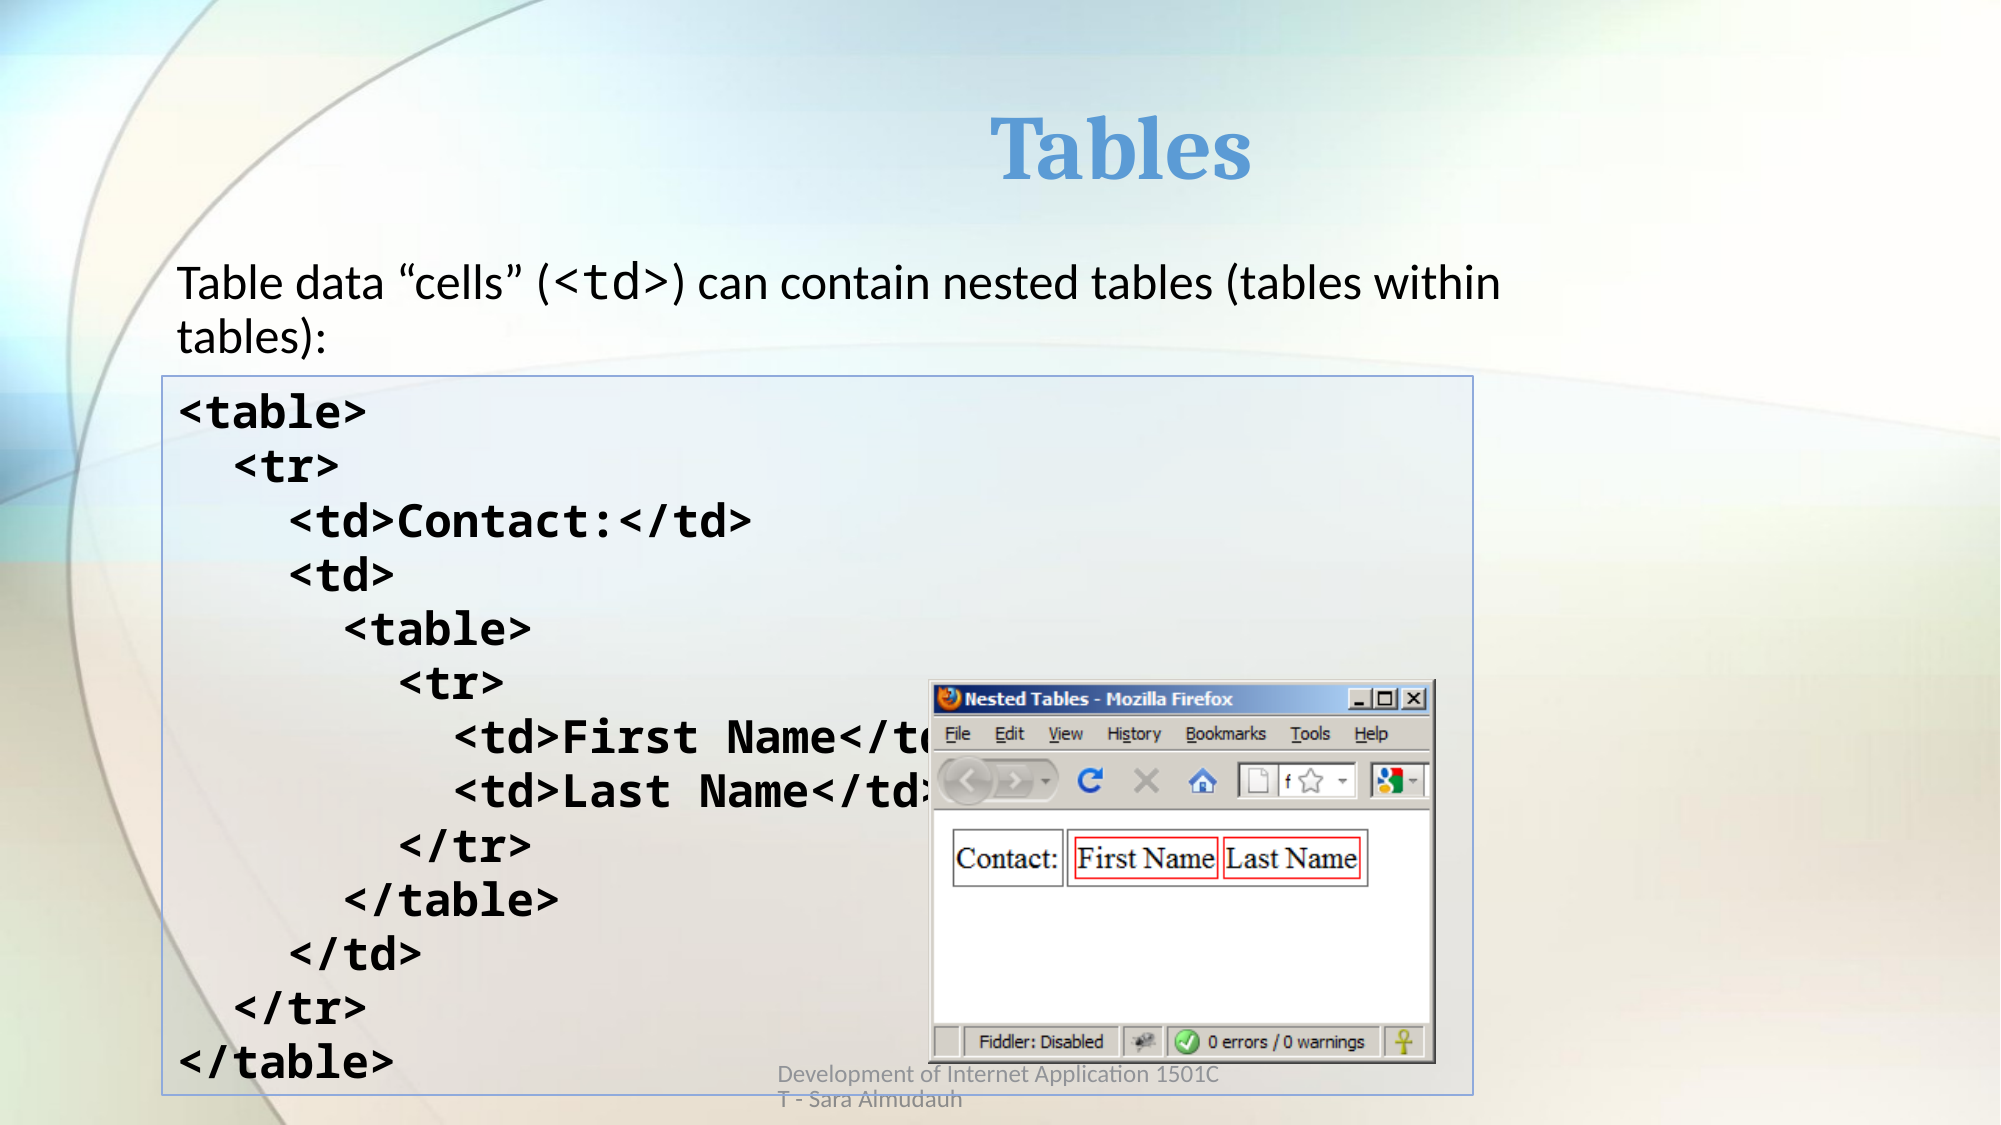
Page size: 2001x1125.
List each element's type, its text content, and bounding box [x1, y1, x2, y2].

text_box <table> <tr> <td>Contact:</td> <td> <table> <tr> <td>First Name</td> <td>Last Name</td> </tr> </table> </td> </tr> </table> [161, 376, 1474, 1096]
picture [0, 0, 2001, 1125]
text_box Table data “cells” (<td>) can contain nested tables (tables within tables): [161, 249, 1634, 372]
title Tables [381, 59, 1863, 226]
footer Development of Internet Application 1501CT - Sara Almudauh [762, 1096, 1238, 1103]
